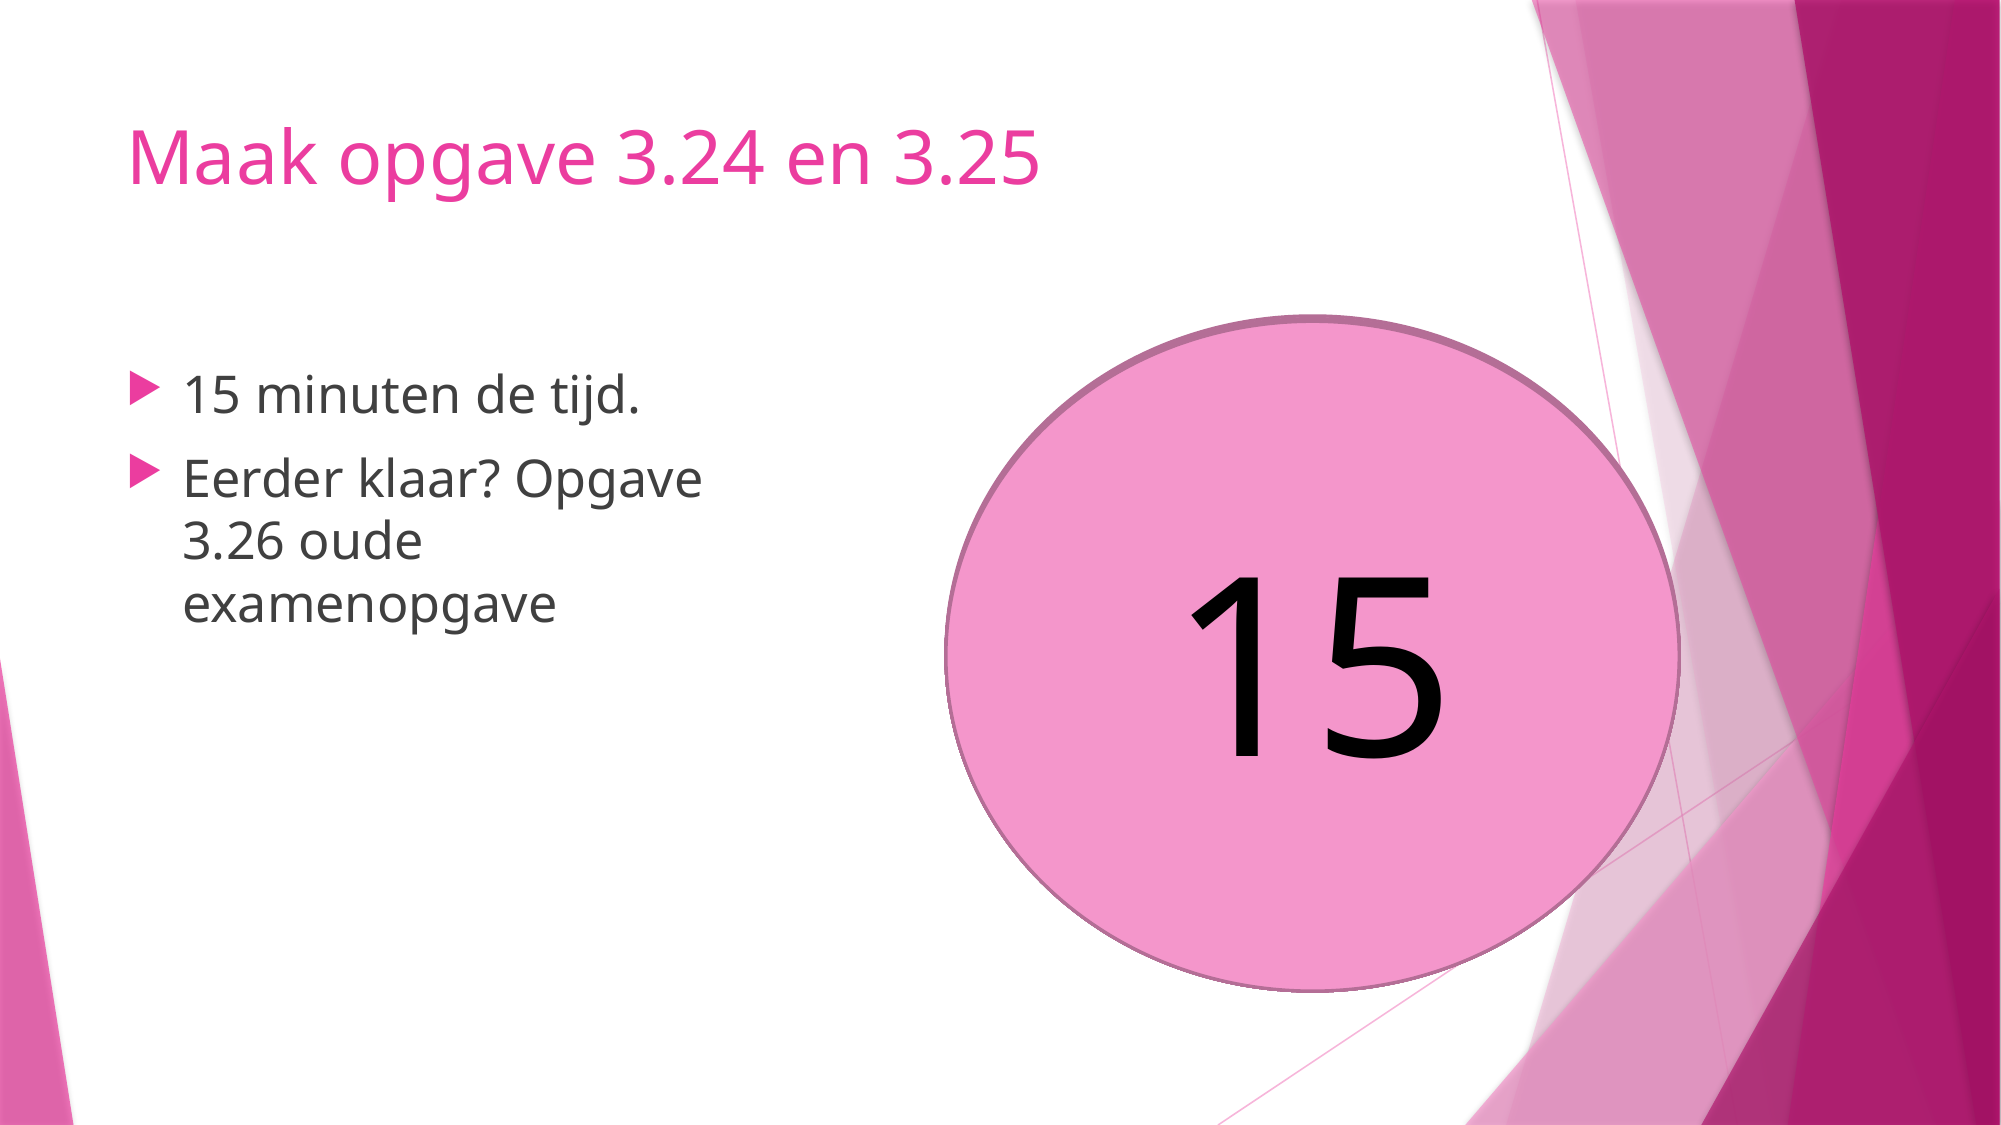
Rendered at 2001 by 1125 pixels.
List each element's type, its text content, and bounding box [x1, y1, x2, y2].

text_box 10 [959, 314, 1668, 562]
text_box 12 [963, 317, 1669, 568]
text_box 15 [944, 319, 1681, 993]
list 15 minuten de tijd. Eerder klaar? Opgave 3.26 oude examenopgave [111, 354, 774, 992]
title Maak opgave 3.24 en 3.25 [111, 101, 1522, 319]
